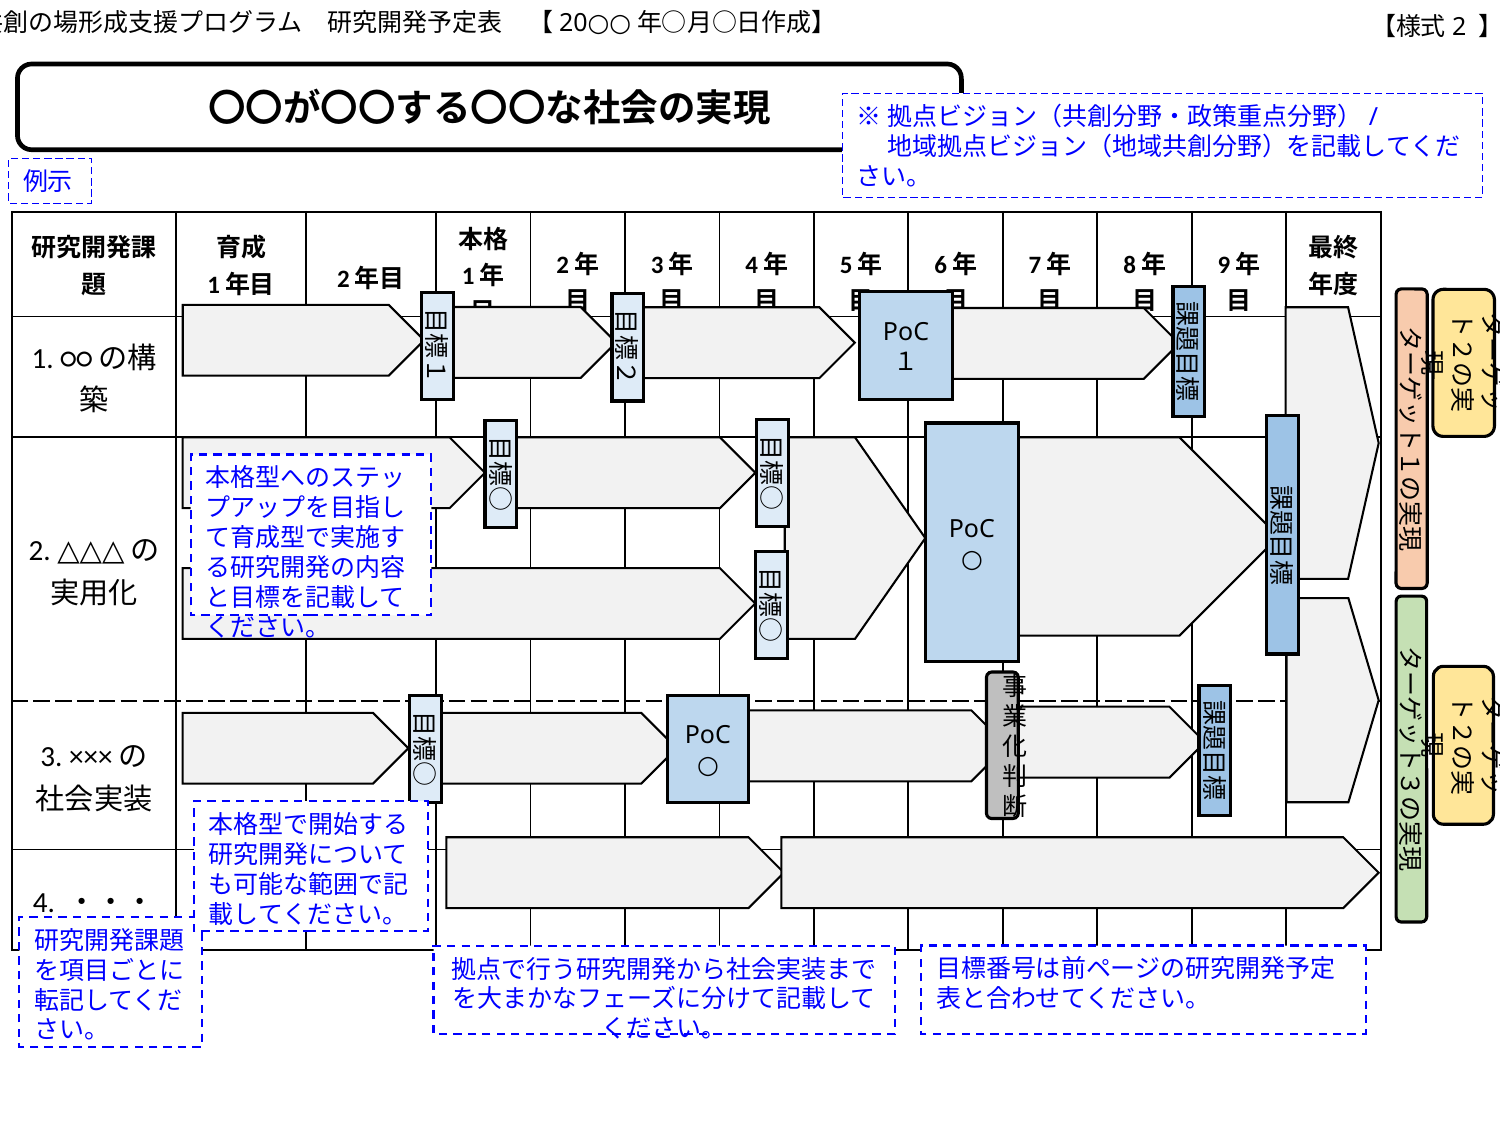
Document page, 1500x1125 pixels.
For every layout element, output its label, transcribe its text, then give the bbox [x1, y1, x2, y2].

text_box 共創の場形成支援プログラム 研究開発予定表 【20○○年○月○日作成】 [0, 0, 852, 45]
text_box [181, 711, 409, 785]
text_box 目標○ [754, 550, 788, 659]
table_header 2年目 [307, 213, 435, 316]
text_box ターゲット２の実現 [1432, 665, 1495, 826]
table_cell [720, 380, 813, 436]
text_box [954, 306, 1172, 380]
table_cell [1004, 779, 1096, 836]
text_box 本格型へのステップアップを目指して育成型で実施する研究開発の内容と目標を記載してください。 [190, 454, 432, 616]
table_header 4年目 [720, 213, 813, 306]
table_cell [815, 783, 907, 836]
table_header 育成 1年目 [177, 213, 305, 316]
table_cell [442, 701, 530, 711]
table_cell [1098, 701, 1191, 725]
text_box 事業化判断 [985, 670, 1020, 820]
table_cell [1299, 447, 1380, 697]
table_cell [764, 850, 780, 866]
table_header 本格 1年目 [437, 213, 530, 305]
table_cell [909, 771, 1002, 836]
table_cell [531, 910, 624, 945]
table_cell [531, 701, 624, 711]
table_cell [626, 640, 719, 701]
table_cell [177, 317, 305, 436]
table_cell [1004, 380, 1096, 436]
table_header 最終 年度 [1287, 213, 1380, 316]
text_box [518, 436, 755, 510]
text_box 課題目標 [1198, 685, 1232, 816]
text_box ターゲット１の実現 [1395, 287, 1429, 590]
table_cell [909, 438, 924, 532]
table_cell [1004, 910, 1096, 945]
text_box PoC ○ [924, 422, 1019, 662]
table_cell 4. ・・・ [13, 850, 175, 949]
table_cell [720, 608, 813, 701]
text_box PoC １ [859, 291, 954, 400]
table_cell [531, 351, 624, 436]
table_cell [1098, 759, 1191, 836]
text_box [780, 836, 1381, 910]
table_header 8年目 [1098, 213, 1191, 316]
table_cell [1193, 701, 1285, 836]
table_cell [909, 380, 1002, 436]
text_box 目標○ [409, 694, 442, 803]
text_box [181, 436, 484, 510]
table_cell [1020, 701, 1096, 705]
table_cell [1193, 910, 1285, 945]
table_cell [1287, 874, 1380, 949]
table_cell [177, 850, 194, 916]
table_cell [594, 317, 611, 334]
table_cell [1352, 317, 1380, 436]
text_box 拠点で行う研究開発から社会実装までを大まかなフェーズに分けて記載してください。 [433, 945, 895, 1035]
table_cell [1183, 438, 1191, 446]
text_box 目標１ [421, 291, 454, 400]
table_header 9年目 [1193, 213, 1285, 316]
table_cell [453, 438, 484, 469]
text_box 〇〇が〇〇する〇〇な社会の実現 [16, 62, 963, 151]
text_box [750, 709, 985, 783]
table_cell [437, 477, 530, 567]
table_cell [307, 751, 409, 801]
table_cell [815, 568, 907, 701]
table_cell [909, 910, 1002, 949]
table_cell [1098, 627, 1191, 701]
table_cell [531, 785, 624, 836]
table_cell [724, 438, 755, 469]
table_header 研究開発課題 [13, 213, 175, 316]
text_box 目標番号は前ページの研究開発予定表と合わせてください。 [921, 945, 1366, 1035]
text_box 目標２ [611, 293, 645, 402]
text_box [783, 436, 924, 640]
table_cell [202, 932, 305, 949]
text_box [181, 303, 421, 377]
table_cell [626, 701, 666, 735]
table_header 7年目 [1004, 213, 1096, 306]
text_box 目標○ [755, 418, 789, 527]
table_cell [1098, 910, 1191, 945]
text_box 目標○ [484, 420, 518, 529]
table_cell 2. △△△の実用化 [13, 438, 175, 701]
table_cell [626, 380, 719, 436]
table_cell [1193, 552, 1285, 701]
table_cell [307, 701, 409, 746]
table_header 5年目 [815, 213, 907, 316]
text_box [445, 836, 780, 910]
text_box [1284, 306, 1380, 580]
text_box ※拠点ビジョン（共創分野・政策重点分野）/ 地域拠点ビジョン（地域共創分野）を記載してください。 [842, 93, 1483, 198]
table_cell [307, 640, 435, 701]
table_cell [437, 379, 530, 436]
text_box 本格型で開始する研究開発についても可能な範囲で記載してください。 [194, 801, 428, 932]
table_cell [428, 803, 435, 849]
text_box 課題目標 [1266, 415, 1299, 655]
text_box [442, 711, 666, 785]
table_cell [1156, 317, 1172, 333]
table_cell [307, 850, 435, 949]
table_cell [626, 510, 719, 567]
table_cell [815, 701, 907, 709]
table_cell [720, 783, 813, 849]
table_cell [1193, 317, 1284, 436]
table_cell [815, 910, 907, 949]
table_header 6年目 [909, 213, 1002, 306]
table_cell [815, 317, 907, 436]
table_cell [909, 544, 1002, 701]
text_box 課題目標 [1172, 286, 1206, 417]
table_cell [1193, 438, 1266, 521]
table_cell [437, 640, 530, 701]
text_box [181, 567, 754, 640]
text_box 研究開発課題を項目ごとに転記してください。 [19, 916, 202, 1047]
text_box [1020, 705, 1198, 779]
text_box [454, 305, 611, 379]
table_cell [437, 850, 530, 945]
text_box 【様式2 】 [1356, 3, 1500, 48]
table_cell [626, 910, 719, 945]
table_cell [626, 762, 719, 836]
text_box 例示 [8, 158, 92, 204]
table_cell [307, 346, 435, 436]
table_header 3年目 [626, 213, 719, 306]
table_header 2年目 [531, 213, 624, 316]
table_cell [1359, 850, 1380, 871]
text_box PoC ○ [666, 694, 750, 804]
text_box ターゲット３の実現 [1395, 595, 1428, 924]
text_box [1285, 597, 1380, 804]
table_cell [437, 785, 530, 849]
text_box [645, 306, 857, 380]
table_cell [1287, 703, 1380, 849]
text_box [1019, 436, 1266, 637]
table_cell [531, 510, 624, 567]
table_cell [1004, 637, 1096, 701]
table_cell [531, 640, 624, 701]
table_cell [720, 880, 813, 945]
table_cell [404, 317, 421, 334]
table_cell [177, 701, 305, 849]
table_cell [750, 701, 813, 709]
text_box ターゲット２の実現 [1431, 288, 1496, 438]
table_cell 1. ○○の構築 [13, 317, 175, 436]
table_cell 3. ×××の社会実装 [13, 701, 175, 849]
table_cell [177, 438, 305, 701]
table_cell [909, 701, 985, 721]
table_cell [1098, 354, 1191, 436]
table_cell [858, 438, 907, 508]
table_cell [720, 476, 783, 599]
